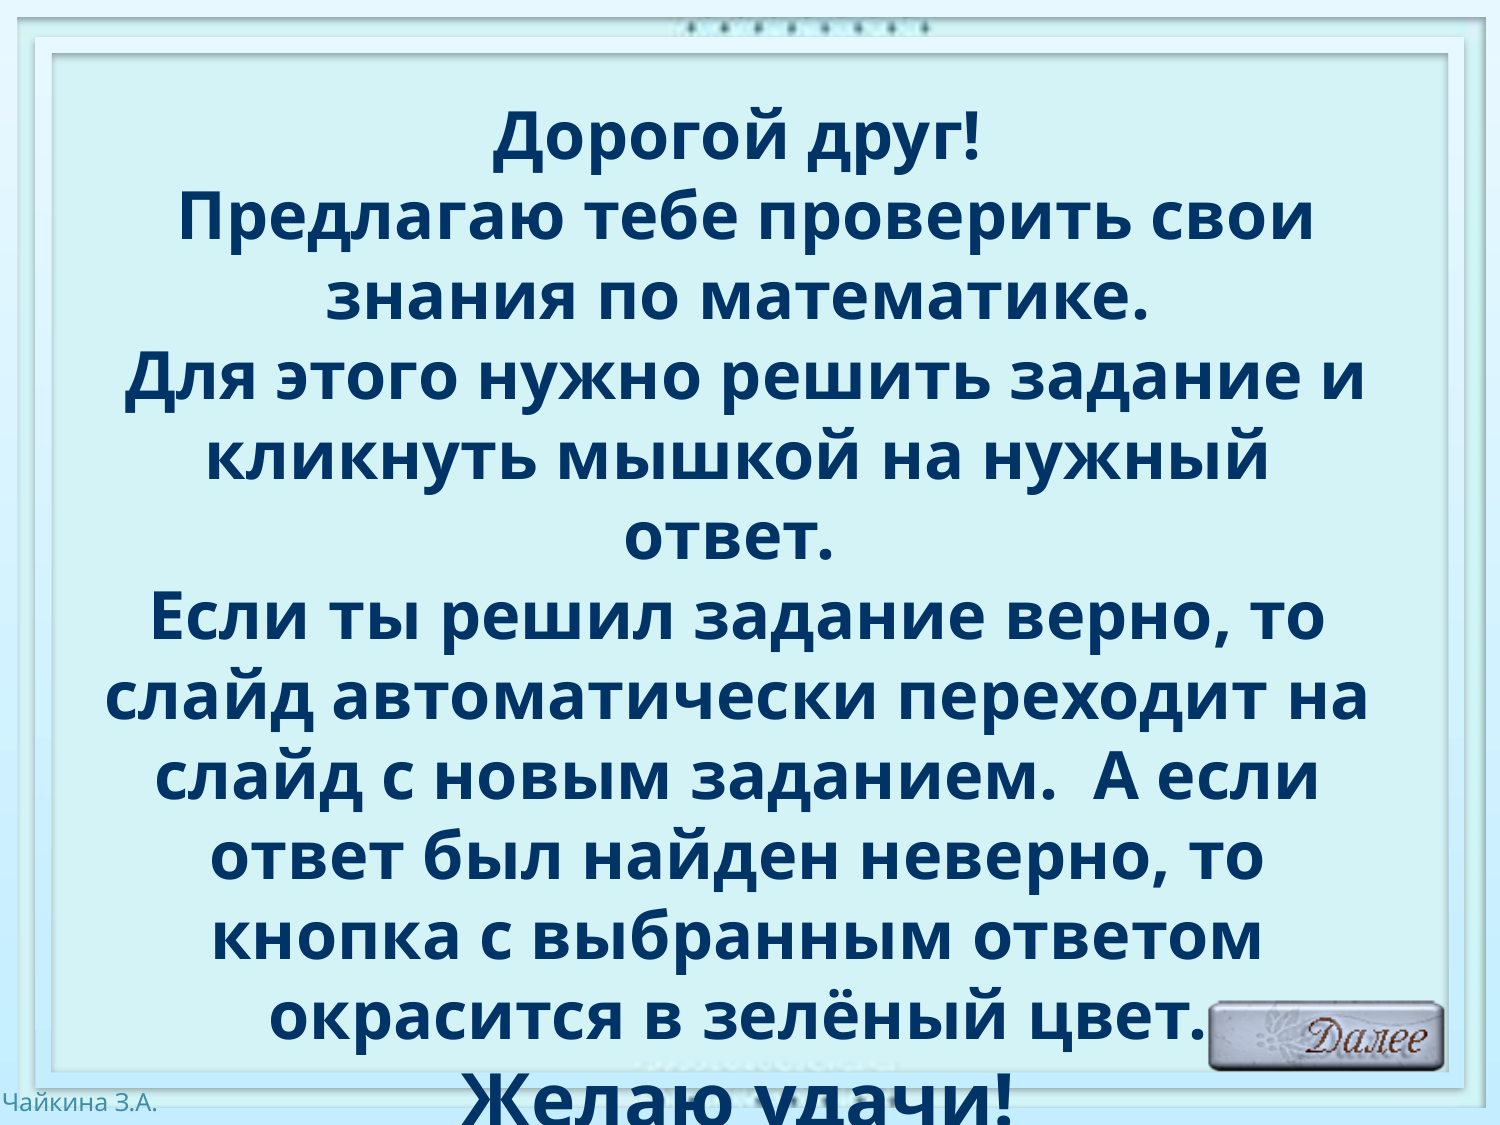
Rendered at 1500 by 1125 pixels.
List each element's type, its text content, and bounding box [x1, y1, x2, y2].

picture [17, 17, 1486, 1108]
text_box Дорогой друг! Предлагаю тебе проверить свои знания по математике. Для этого нужно решить задание и кликнуть мышкой на нужный ответ. Если ты решил задание верно, то слайд автоматически переходит на слайд с новым заданием. А если ответ был найден неверно, то кнопка с выбранным ответом окрасится в зелёный цвет. Желаю удачи! [88, 85, 1388, 1125]
picture [52, 53, 1459, 1086]
